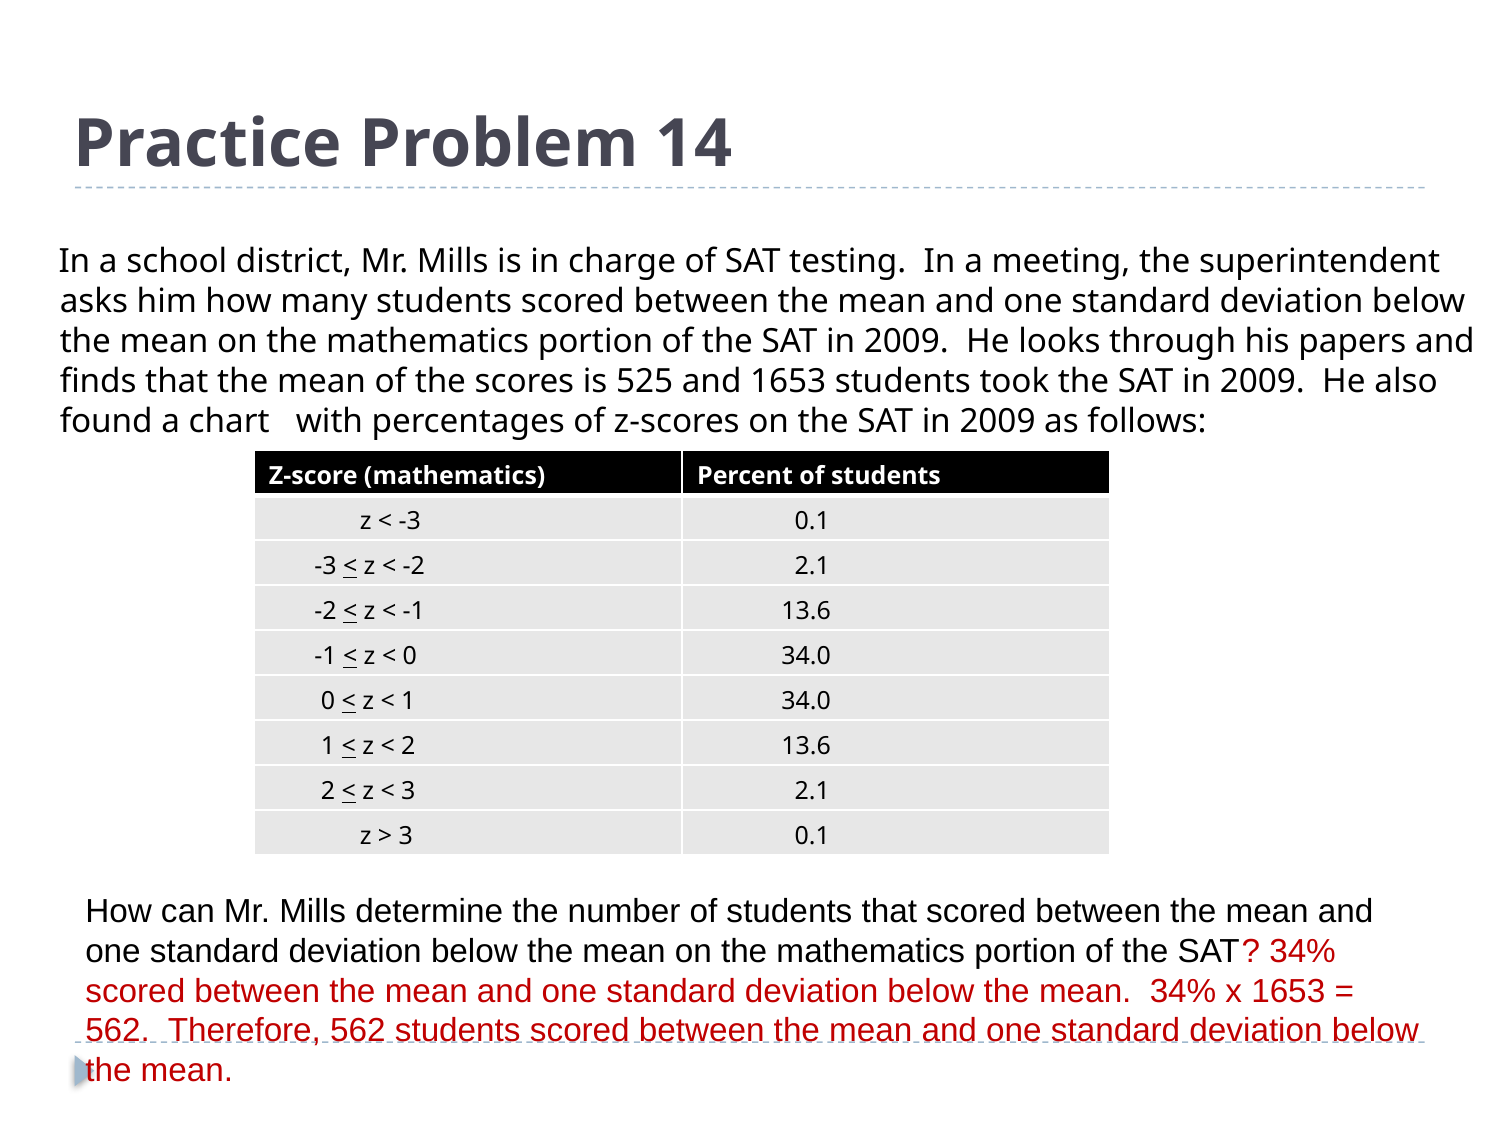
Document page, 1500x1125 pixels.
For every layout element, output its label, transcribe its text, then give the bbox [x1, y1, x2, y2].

table_cell 1 < z < 2 [255, 721, 681, 764]
table_cell -2 < z < -1 [255, 586, 681, 629]
table_header Z-score (mathematics) [255, 451, 681, 493]
table_cell 2.1 [683, 541, 1109, 584]
table_cell z < -3 [255, 498, 681, 539]
table_cell 13.6 [683, 721, 1109, 764]
table_cell 34.0 [683, 631, 1109, 674]
table_cell 0.1 [683, 498, 1109, 539]
table_cell 2 < z < 3 [255, 766, 681, 809]
text_box How can Mr. Mills determine the number of students that scored between the mean and one standard deviation below the mean on the mathematics portion of the SAT? 34% scored between the mean and one standard deviation below the mean. 34% x 1653 = 562. Therefore, 562 students scored between the mean and one standard deviation below the mean. [70, 881, 1442, 1125]
title Practice Problem 14 [58, 25, 1409, 188]
table_cell 0.1 [683, 811, 1109, 854]
table_cell 0 < z < 1 [255, 676, 681, 719]
table_cell -1 < z < 0 [255, 631, 681, 674]
table_cell 2.1 [683, 766, 1109, 809]
table_header Percent of students [683, 451, 1109, 493]
table_cell 13.6 [683, 586, 1109, 629]
list In a school district, Mr. Mills is in charge of SAT testing. In a meeting, the superintendent asks him how many students scored between the mean and one standard deviation below the mean on the mathematics portion of the SAT in 2009. He looks through his papers and finds that the mean of the scores is 525 and 1653 students took the SAT in 2009. He also found a chart with percentages of z-scores on the SAT in 2009 as follows: [0, 231, 1500, 900]
table_cell z > 3 [255, 811, 681, 854]
table_cell -3 < z < -2 [255, 541, 681, 584]
table_cell 34.0 [683, 676, 1109, 719]
